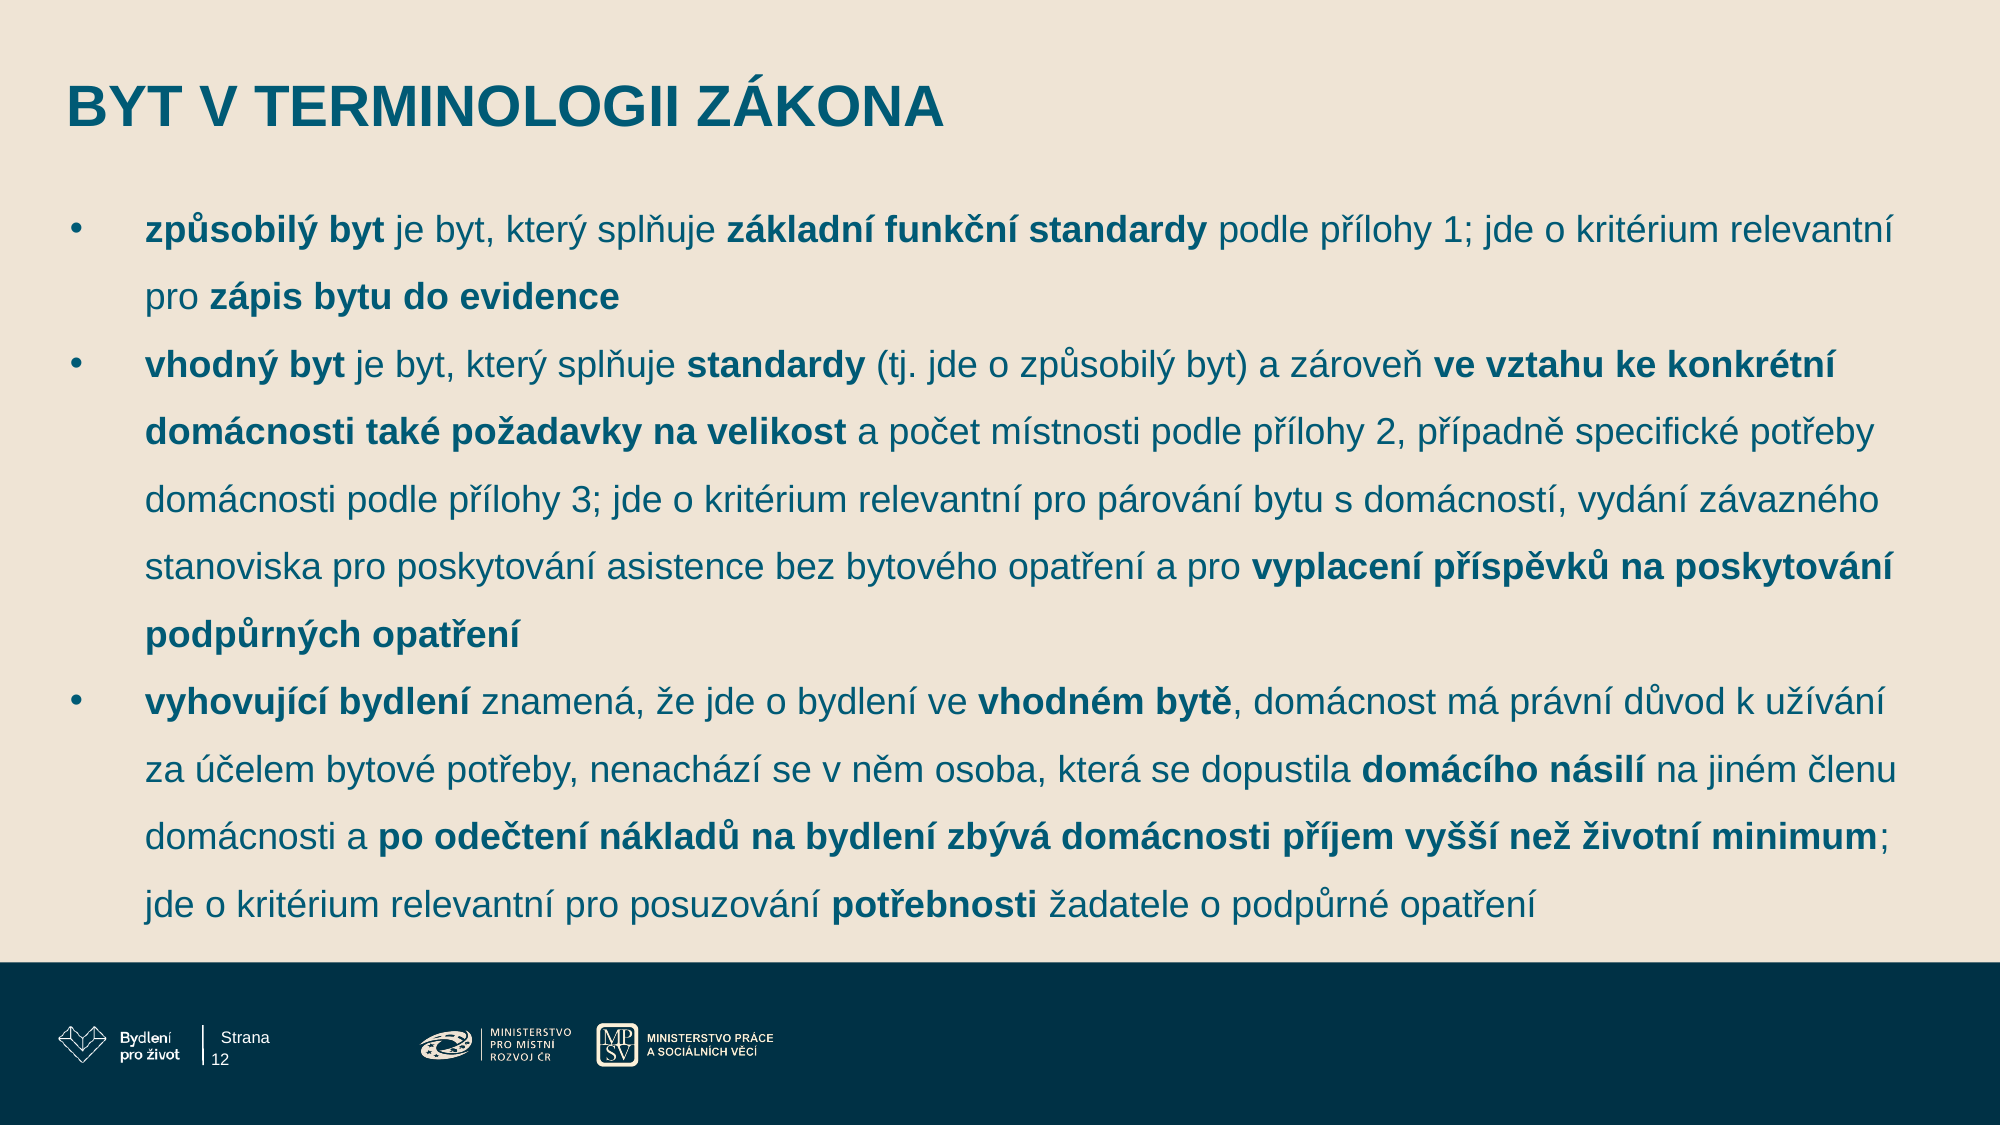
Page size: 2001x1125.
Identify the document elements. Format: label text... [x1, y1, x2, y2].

text_box 12 [195, 1040, 245, 1076]
text_box Strana [206, 1019, 340, 1054]
text_box [0, 962, 2000, 1125]
picture [148, 1049, 157, 1059]
picture [597, 1024, 638, 1066]
picture [425, 1032, 472, 1055]
picture [422, 1042, 458, 1059]
text_box způsobilý byt je byt, který splňuje základní funkční standardy podle přílohy 1; jde o kritérium relevantní pro zápis bytu do evidence vhodný byt je byt, který splňuje standardy (tj. jde o způsobilý byt) a zároveň ve vztahu ke konkrétní domácnosti také požadavky na velikost a počet místnosti podle přílohy 2, případně specifické potřeby domácnosti podle přílohy 3; jde o kritérium relevantní pro párování bytu s domácností, vydání závazného stanoviska pro poskytování asistence bez bytového opatření a pro vyplacení příspěvků na poskytování podpůrných opatření vyhovující bydlení znamená, že jde o bydlení ve vhodném bytě, domácnost má právní důvod k užívání za účelem bytové potřeby, nenachází se v něm osoba, která se dopustila domácího násilí na jiném členu domácnosti a po odečtení nákladů na bydlení zbývá domácnosti příjem vyšší než životní minimum; jde o kritérium relevantní pro posuzování potřebnosti žadatele o podpůrné opatření [55, 174, 1937, 1000]
picture [121, 1052, 126, 1062]
picture [648, 1035, 658, 1041]
picture [121, 1032, 131, 1042]
text_box BYT V TERMINOLOGII ZÁKONA [51, 60, 1398, 146]
